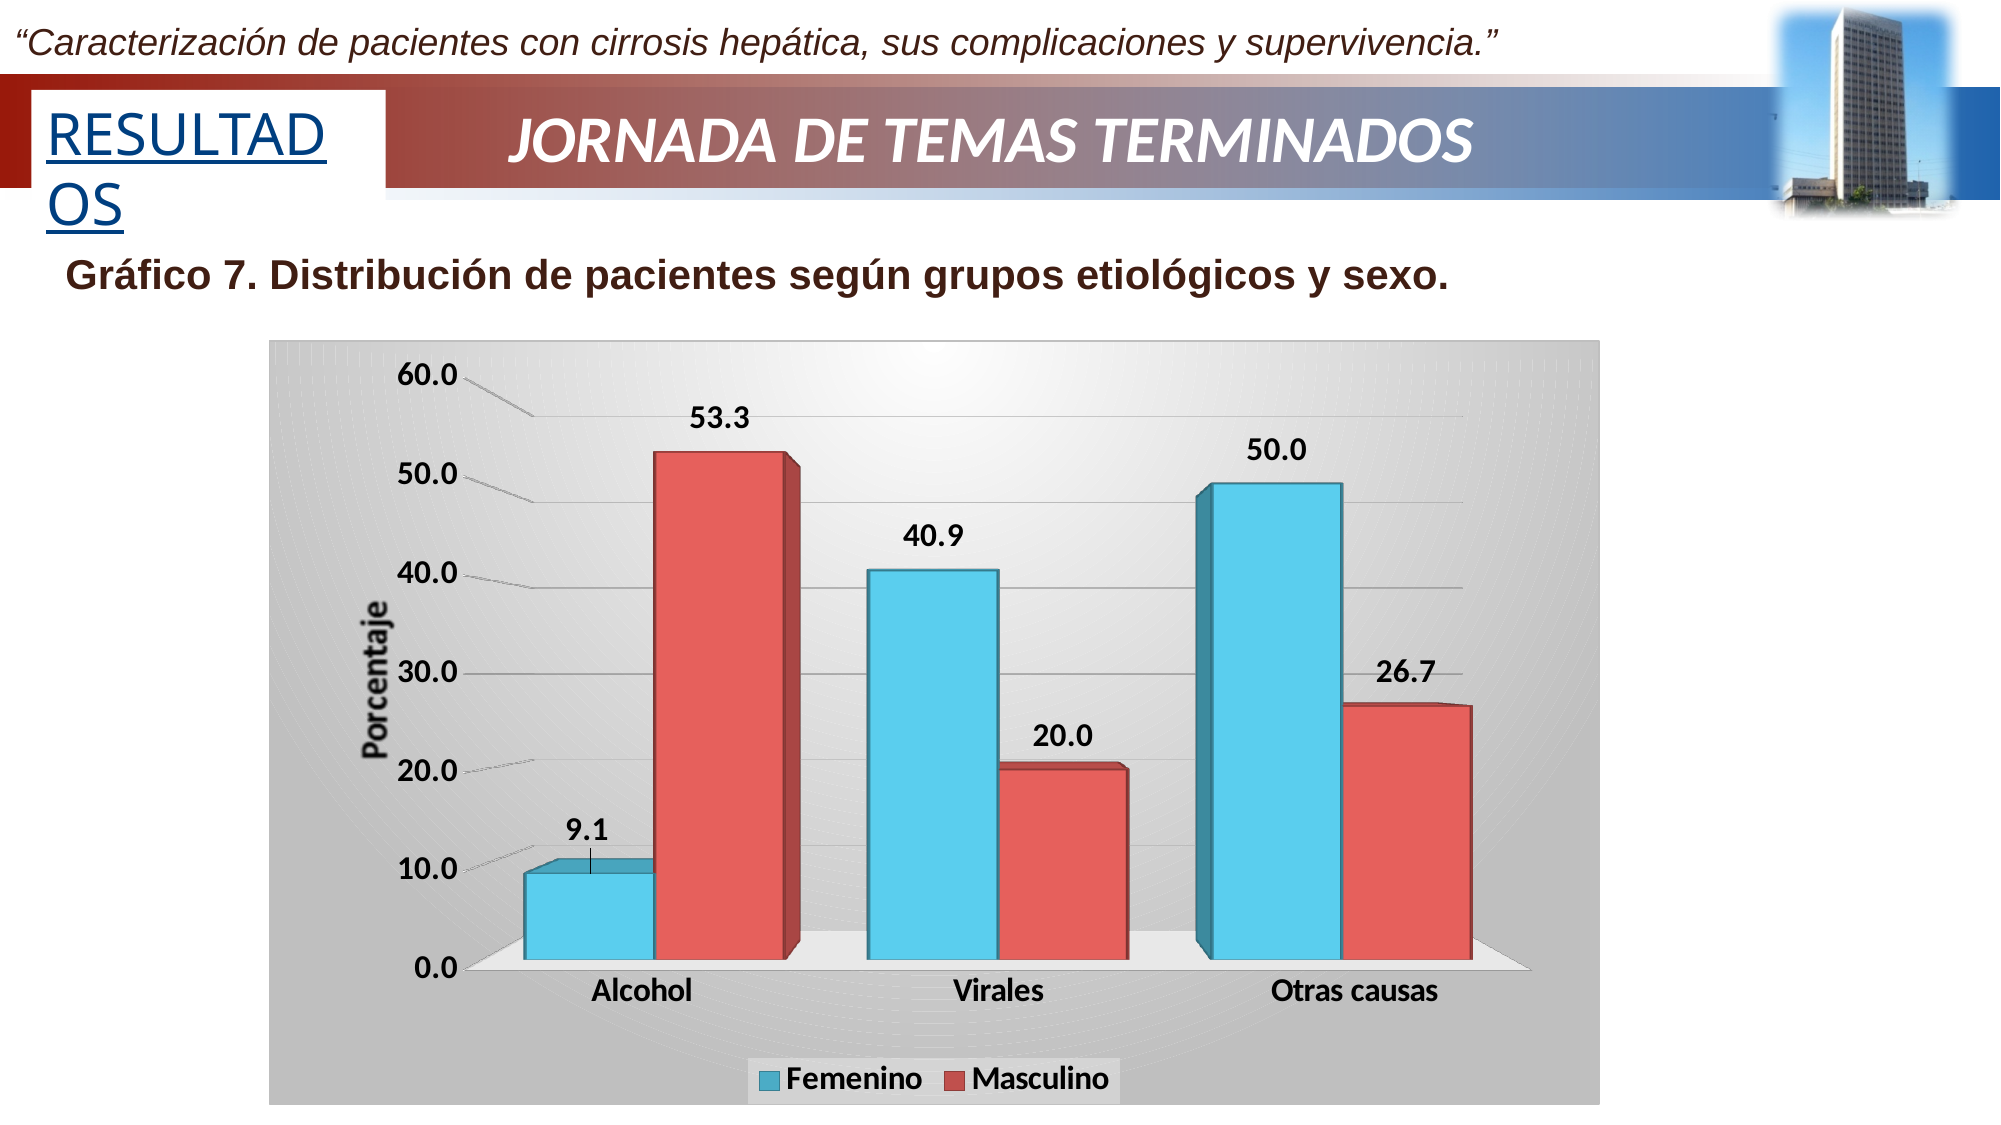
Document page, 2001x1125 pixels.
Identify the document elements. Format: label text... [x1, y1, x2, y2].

text_box Gráfico 7. Distribución de pacientes según grupos etiológicos y sexo. [50, 228, 1818, 306]
text_box RESULTADOS [31, 89, 386, 245]
chart [268, 339, 1601, 1106]
text_box “Caracterización de pacientes con cirrosis hepática, sus complicaciones y supervivencia.” [0, 10, 1697, 71]
picture [1783, 22, 1949, 200]
title JORNADA DE TEMAS TERMINADOS [386, 89, 1800, 183]
